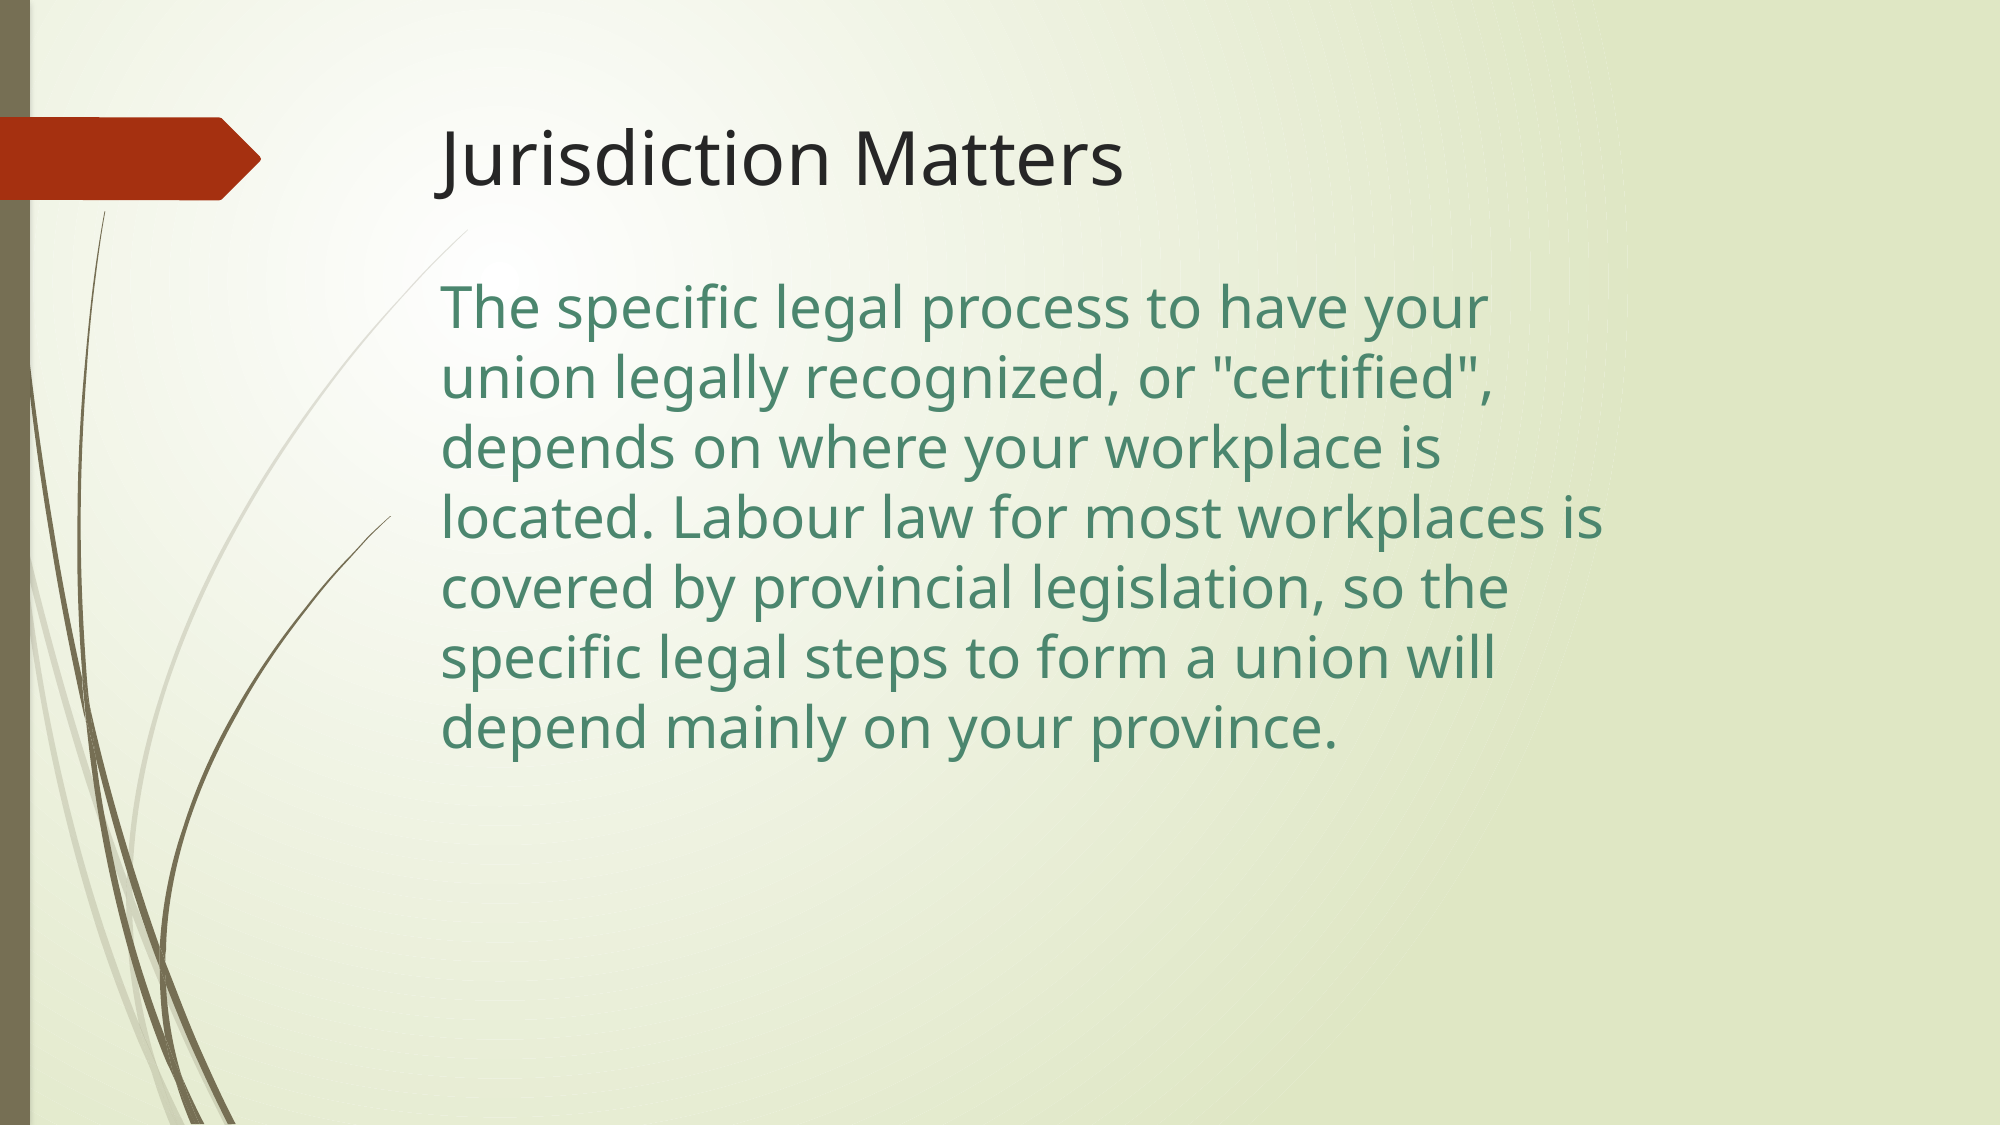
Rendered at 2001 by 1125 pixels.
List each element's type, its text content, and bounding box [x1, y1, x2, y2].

text_box The specific legal process to have your union legally recognized, or "certified", depends on where your workplace is located. Labour law for most workplaces is covered by provincial legislation, so the specific legal steps to form a union will depend mainly on your province. [425, 262, 1663, 768]
title Jurisdiction Matters [425, 102, 1888, 313]
